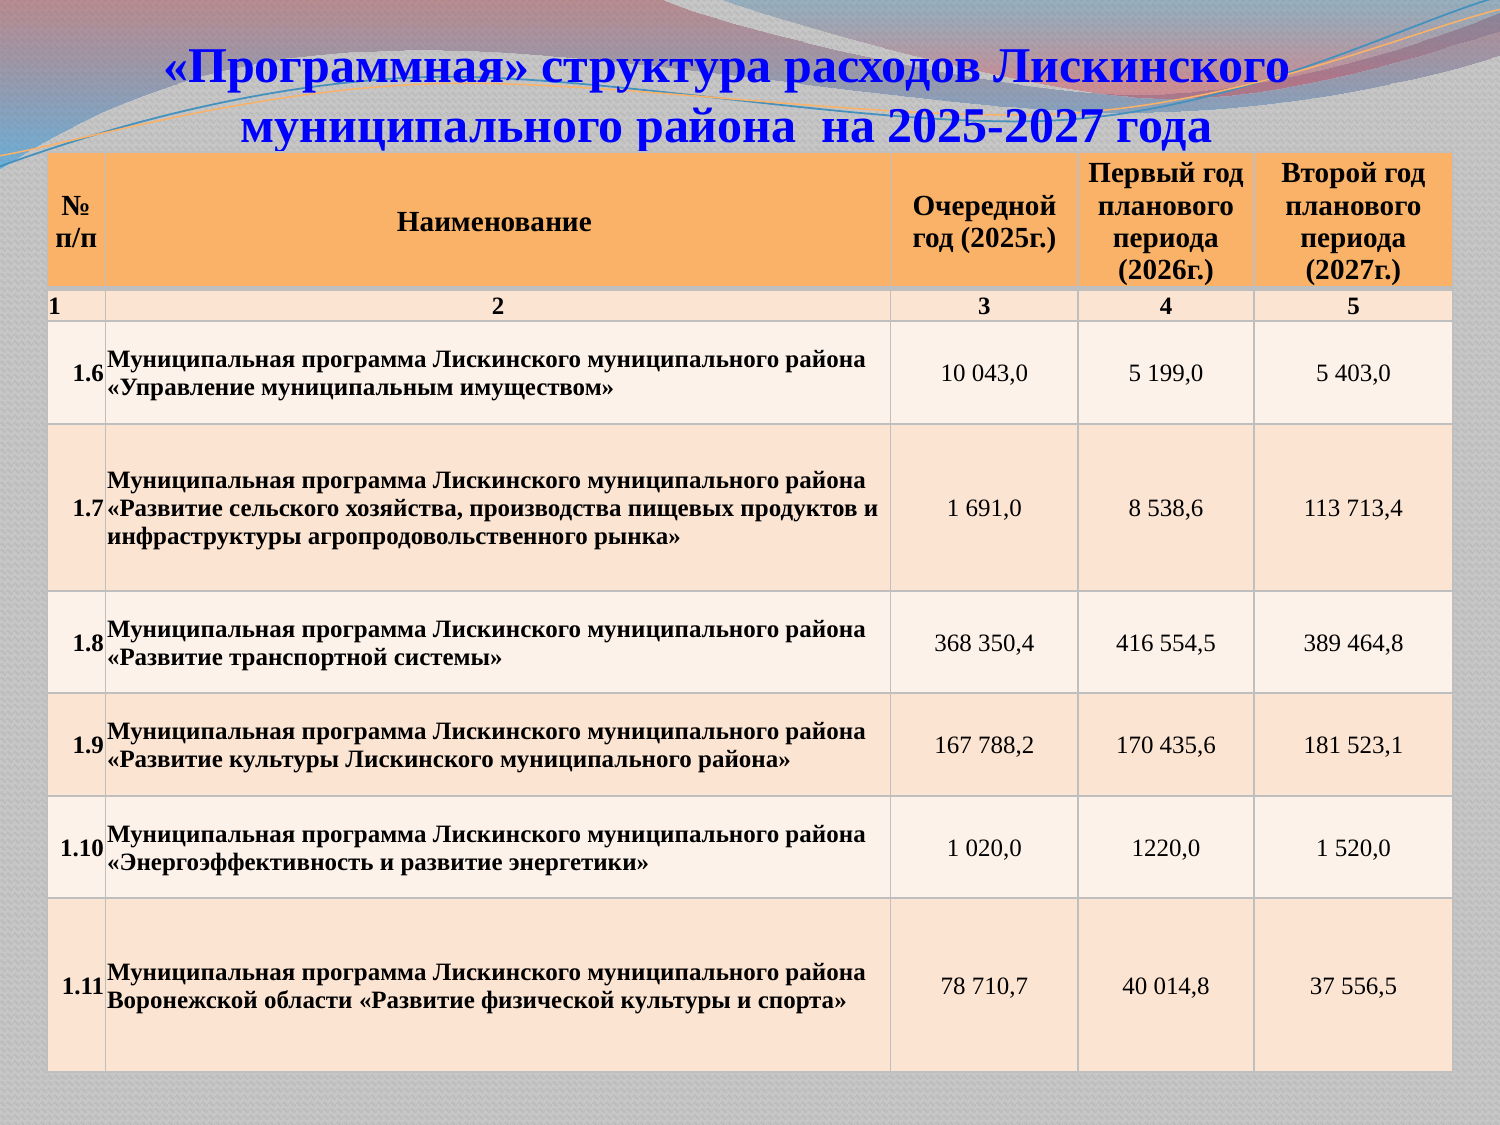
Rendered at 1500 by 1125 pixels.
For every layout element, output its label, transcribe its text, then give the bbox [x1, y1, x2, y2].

table_cell Муниципальная программа Лискинского муниципального района «Управление муниципальным имуществом» [106, 322, 890, 423]
table_cell 170 435,6 [1079, 694, 1253, 795]
table_cell 416 554,5 [1079, 592, 1253, 692]
table_cell 1220,0 [1079, 797, 1253, 897]
table_cell 8 538,6 [1079, 425, 1253, 590]
table_cell 40 014,8 [1079, 899, 1253, 1071]
table_header Второй год планового периода (2027г.) [1255, 153, 1452, 286]
table_cell Муниципальная программа Лискинского муниципального района «Развитие транспортной системы» [106, 592, 890, 692]
title «Программная» структура расходов Лискинского муниципального района на 2025-2027 года [35, 35, 1418, 153]
table_cell 2 [106, 291, 890, 320]
table_cell 1.10 [48, 797, 105, 897]
table_cell 113 713,4 [1255, 425, 1452, 590]
table_header Очередной год (2025г.) [891, 153, 1077, 286]
table_cell 1.11 [48, 899, 105, 1071]
table_cell 1.7 [48, 425, 105, 590]
table_cell 37 556,5 [1255, 899, 1452, 1071]
table_header Наименование [106, 153, 890, 286]
table_cell 1 691,0 [891, 425, 1077, 590]
table_cell 1.8 [48, 592, 105, 692]
table_cell 1 [48, 291, 105, 320]
table_cell 3 [891, 291, 1077, 320]
table_cell Муниципальная программа Лискинского муниципального района «Развитие культуры Лискинского муниципального района» [106, 694, 890, 795]
table_cell Муниципальная программа Лискинского муниципального района «Развитие сельского хозяйства, производства пищевых продуктов и инфраструктуры агропродовольственного рынка» [106, 425, 890, 590]
table_cell 4 [1079, 291, 1253, 320]
table_cell 389 464,8 [1255, 592, 1452, 692]
table_cell 5 199,0 [1079, 322, 1253, 423]
table_cell 5 403,0 [1255, 322, 1452, 423]
table_header № п/п [48, 153, 105, 286]
table_cell 181 523,1 [1255, 694, 1452, 795]
table_cell 1 520,0 [1255, 797, 1452, 897]
table_cell Муниципальная программа Лискинского муниципального района Воронежской области «Развитие физической культуры и спорта» [106, 899, 890, 1071]
table_cell 368 350,4 [891, 592, 1077, 692]
table_header Первый год планового периода (2026г.) [1079, 153, 1253, 286]
table_cell 10 043,0 [891, 322, 1077, 423]
table_cell 1 020,0 [891, 797, 1077, 897]
table_cell 5 [1255, 291, 1452, 320]
table_cell Муниципальная программа Лискинского муниципального района «Энергоэффективность и развитие энергетики» [106, 797, 890, 897]
table_cell 1.6 [48, 322, 105, 423]
table_cell 167 788,2 [891, 694, 1077, 795]
table_cell 78 710,7 [891, 899, 1077, 1071]
table_cell 1.9 [48, 694, 105, 795]
